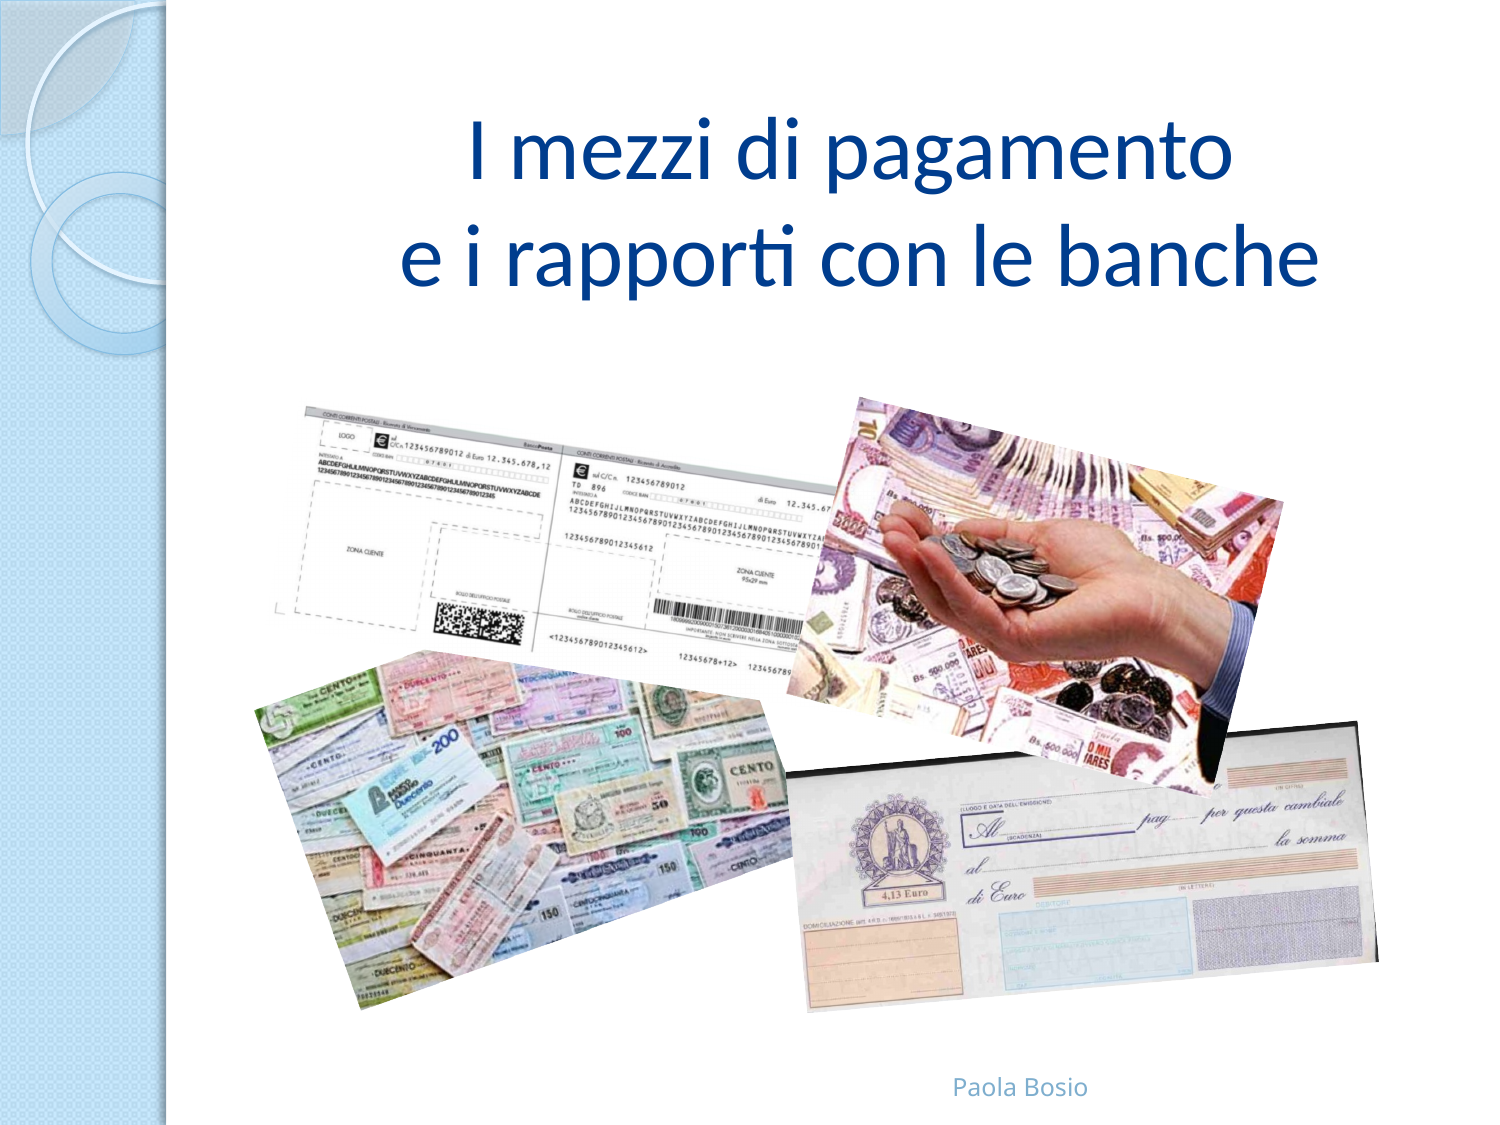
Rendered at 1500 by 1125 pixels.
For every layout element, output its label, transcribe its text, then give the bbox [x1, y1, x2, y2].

footer Paola Bosio [937, 1034, 1413, 1113]
picture [255, 397, 1378, 1013]
title I mezzi di pagamento e i rapporti con le banche [235, 45, 1466, 350]
